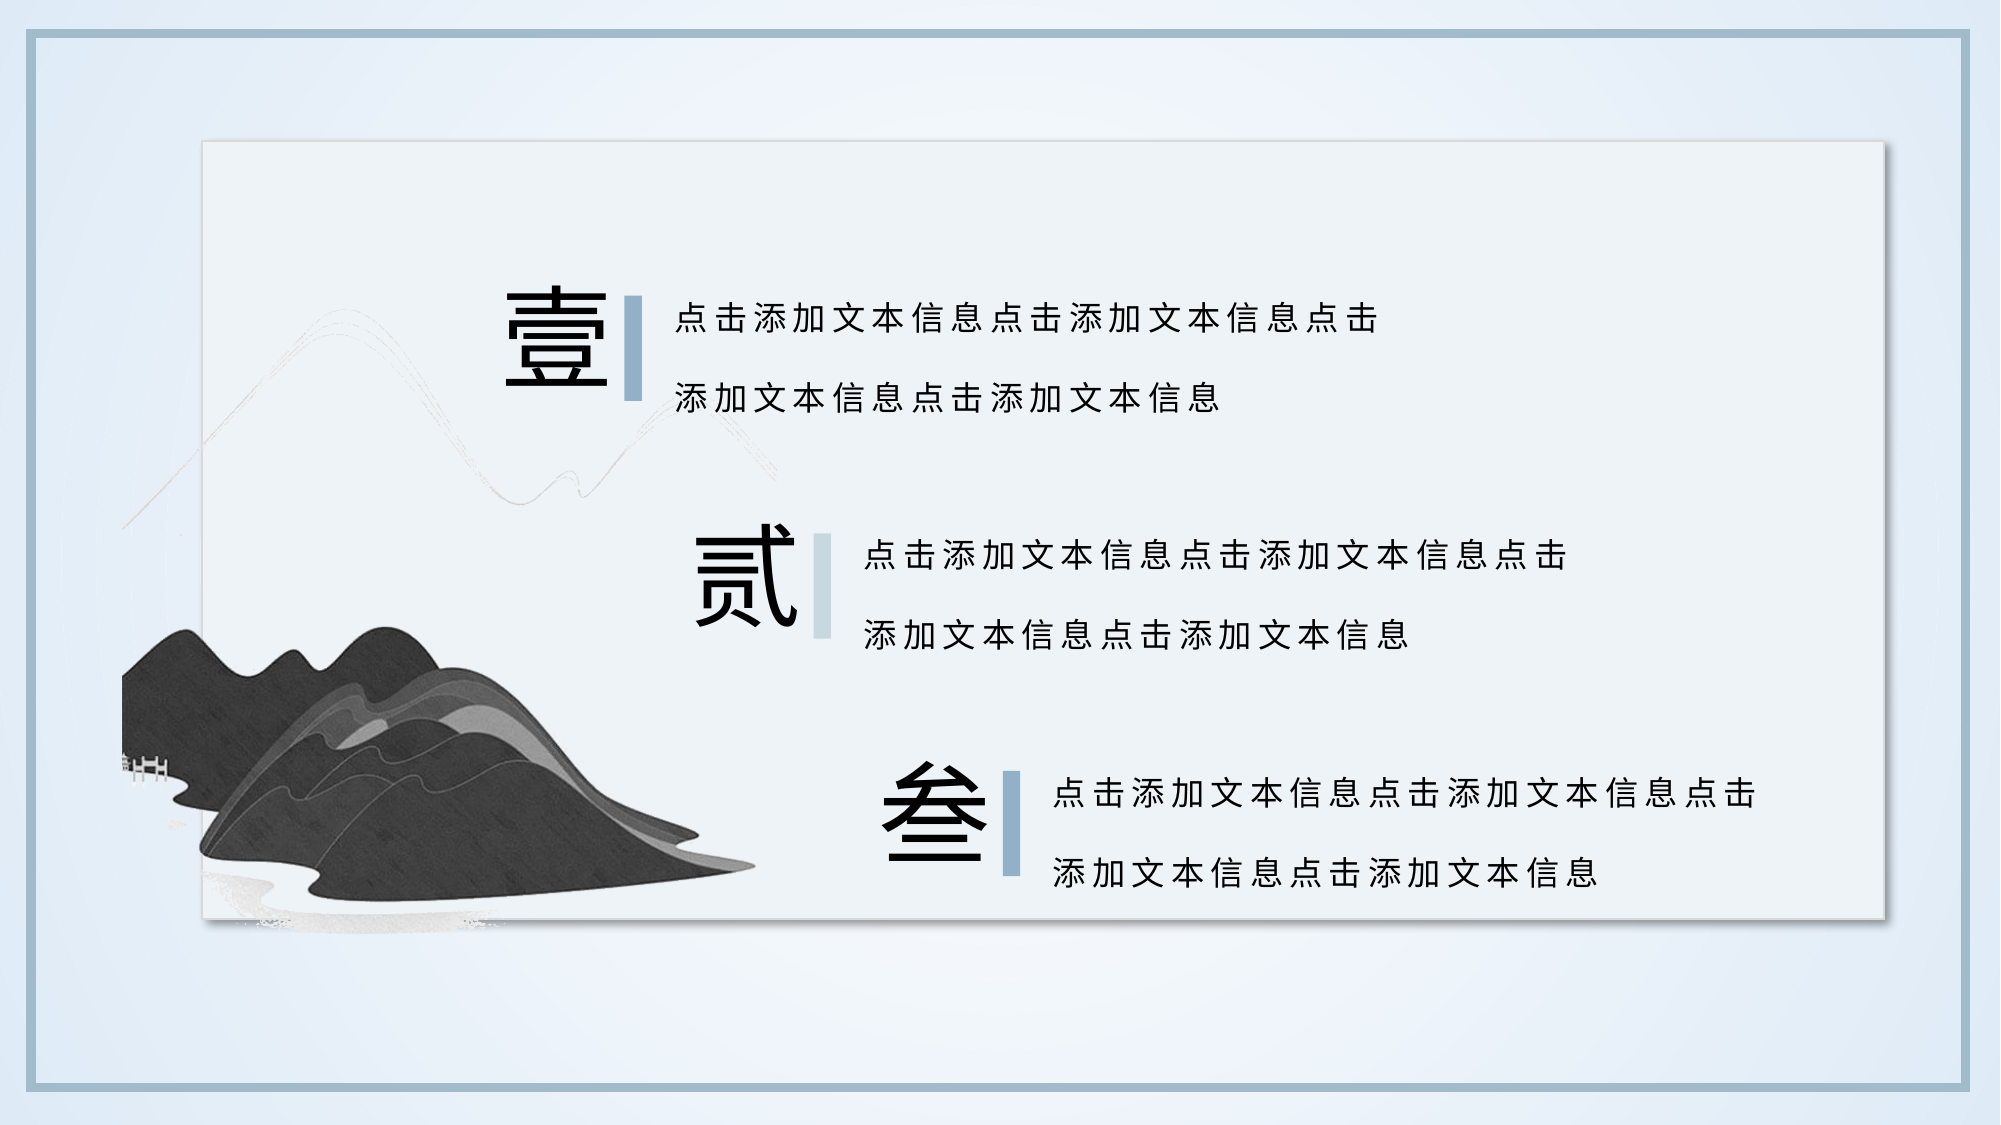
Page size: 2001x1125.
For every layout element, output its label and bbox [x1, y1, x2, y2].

text_box [669, 493, 1616, 656]
text_box [201, 140, 1885, 920]
text_box [858, 730, 1805, 894]
text_box [479, 255, 1427, 418]
picture [122, 238, 777, 1017]
text_box [30, 33, 1966, 1089]
